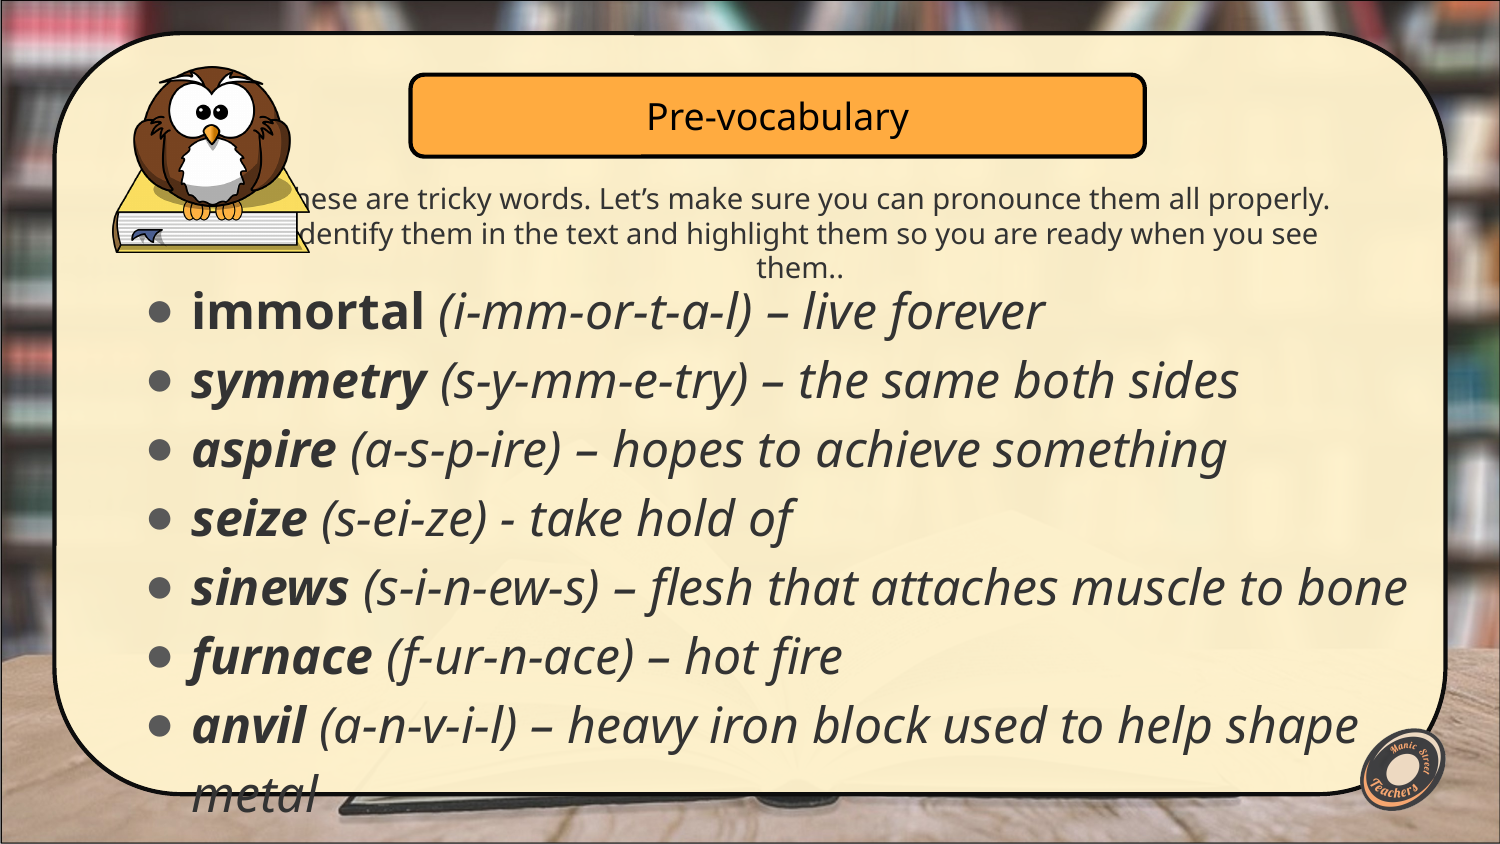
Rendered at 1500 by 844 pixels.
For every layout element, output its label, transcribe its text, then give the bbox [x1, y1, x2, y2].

text_box [52, 31, 1448, 689]
list immortal (i-mm-or-t-a-l) – live forever symmetry (s-y-mm-e-try) – the same both sides aspire (a-s-p-ire) – hopes to achieve something seize (s-ei-ze) - take hold of sinews (s-i-n-ew-s) – flesh that attaches muscle to bone furnace (f-ur-n-ace) – hot fire anvil (a-n-v-i-l) – heavy iron block used to help shape metal [54, 255, 1488, 810]
text_box Pre-vocabulary [408, 72, 1147, 159]
picture [0, 0, 1500, 844]
text_box These are tricky words. Let’s make sure you can pronounce them all properly. Identify them in the text and highlight them so you are ready when you see them.. [256, 164, 1352, 286]
